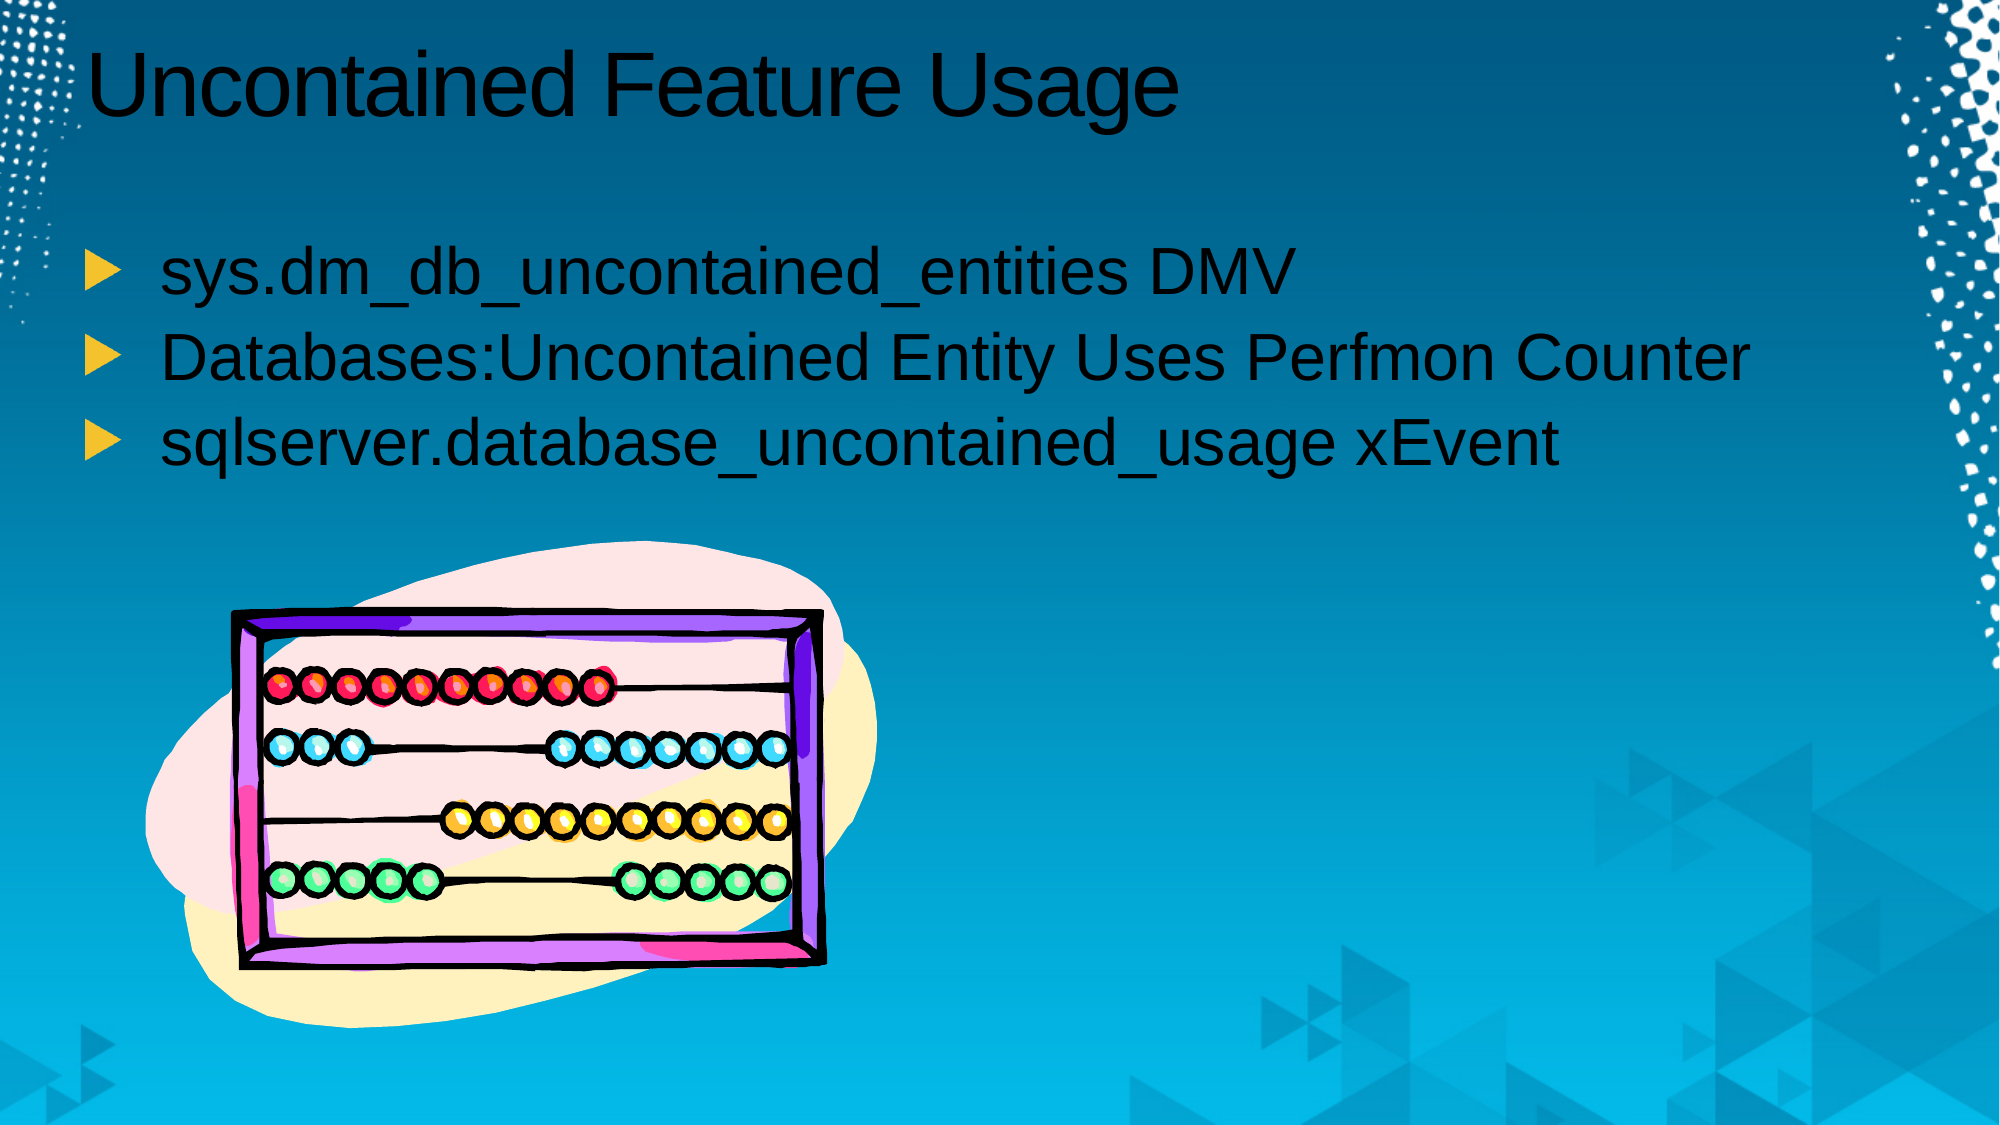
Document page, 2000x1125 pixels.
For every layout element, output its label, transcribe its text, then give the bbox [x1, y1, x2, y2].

picture [1932, 107, 1940, 114]
picture [17, 129, 23, 136]
picture [1908, 145, 1918, 157]
picture [1952, 118, 1963, 128]
picture [1941, 320, 1953, 331]
picture [19, 0, 29, 6]
picture [1975, 542, 1987, 558]
picture [28, 43, 35, 53]
picture [30, 28, 38, 37]
picture [1984, 525, 1996, 536]
picture [2, 25, 8, 33]
picture [1981, 575, 1996, 590]
picture [86, 250, 119, 289]
picture [1985, 628, 1994, 637]
picture [1945, 31, 1957, 47]
picture [1960, 484, 1968, 491]
picture [44, 31, 52, 39]
picture [1950, 0, 2000, 253]
picture [24, 73, 32, 78]
picture [1939, 190, 1948, 195]
picture [1928, 209, 1935, 216]
picture [1975, 311, 1983, 319]
picture [33, 0, 42, 8]
picture [1956, 251, 1966, 256]
picture [1919, 226, 1928, 238]
picture [31, 15, 39, 23]
picture [1941, 85, 1954, 96]
picture [1992, 656, 2000, 669]
picture [1982, 393, 1990, 403]
picture [1958, 201, 1968, 206]
picture [1970, 176, 1982, 188]
picture [1967, 514, 1977, 527]
picture [1965, 464, 1979, 475]
picture [1994, 268, 2000, 283]
picture [1991, 604, 2000, 621]
picture [1984, 342, 1993, 352]
picture [1943, 370, 1953, 383]
picture [1967, 231, 1976, 239]
picture [58, 33, 65, 41]
picture [38, 74, 45, 80]
picture [1988, 476, 1997, 485]
picture [17, 27, 23, 34]
picture [1994, 323, 2000, 330]
picture [1980, 445, 1988, 454]
picture [1936, 3, 1948, 14]
list sys.dm_db_uncontained_entities DMV Databases:Uncontained Entity Uses Perfmon Counter sqlserver.database_uncontained_usage xEvent [85, 237, 1914, 488]
picture [1916, 177, 1928, 186]
picture [1975, 260, 1987, 271]
picture [27, 57, 34, 66]
picture [13, 41, 21, 48]
picture [1936, 240, 1946, 245]
picture [11, 70, 17, 78]
picture [44, 45, 49, 53]
picture [1941, 135, 1949, 147]
picture [86, 335, 119, 374]
picture [1971, 412, 1979, 424]
picture [34, 102, 42, 111]
picture [1947, 221, 1957, 225]
picture [1963, 334, 1973, 339]
picture [35, 88, 42, 95]
picture [1994, 373, 2000, 383]
picture [1931, 287, 1944, 302]
title Uncontained Feature Usage [85, 37, 1914, 138]
picture [1955, 301, 1965, 308]
picture [48, 2, 56, 9]
picture [1945, 271, 1954, 277]
picture [46, 17, 54, 24]
picture [1950, 398, 1960, 414]
picture [56, 48, 63, 55]
picture [11, 55, 18, 63]
picture [1992, 556, 2000, 571]
picture [1991, 426, 2000, 433]
picture [1950, 351, 1962, 361]
picture [146, 541, 876, 1028]
picture [1930, 155, 1938, 167]
picture [1983, 291, 1995, 299]
picture [1956, 429, 1970, 446]
picture [1966, 281, 1974, 291]
picture [1973, 362, 1981, 372]
picture [1927, 257, 1935, 271]
picture [86, 420, 119, 459]
picture [1960, 148, 1973, 158]
picture [1950, 168, 1959, 178]
picture [1975, 493, 1987, 507]
picture [33, 117, 40, 124]
picture [1963, 382, 1970, 392]
picture [1935, 340, 1945, 349]
